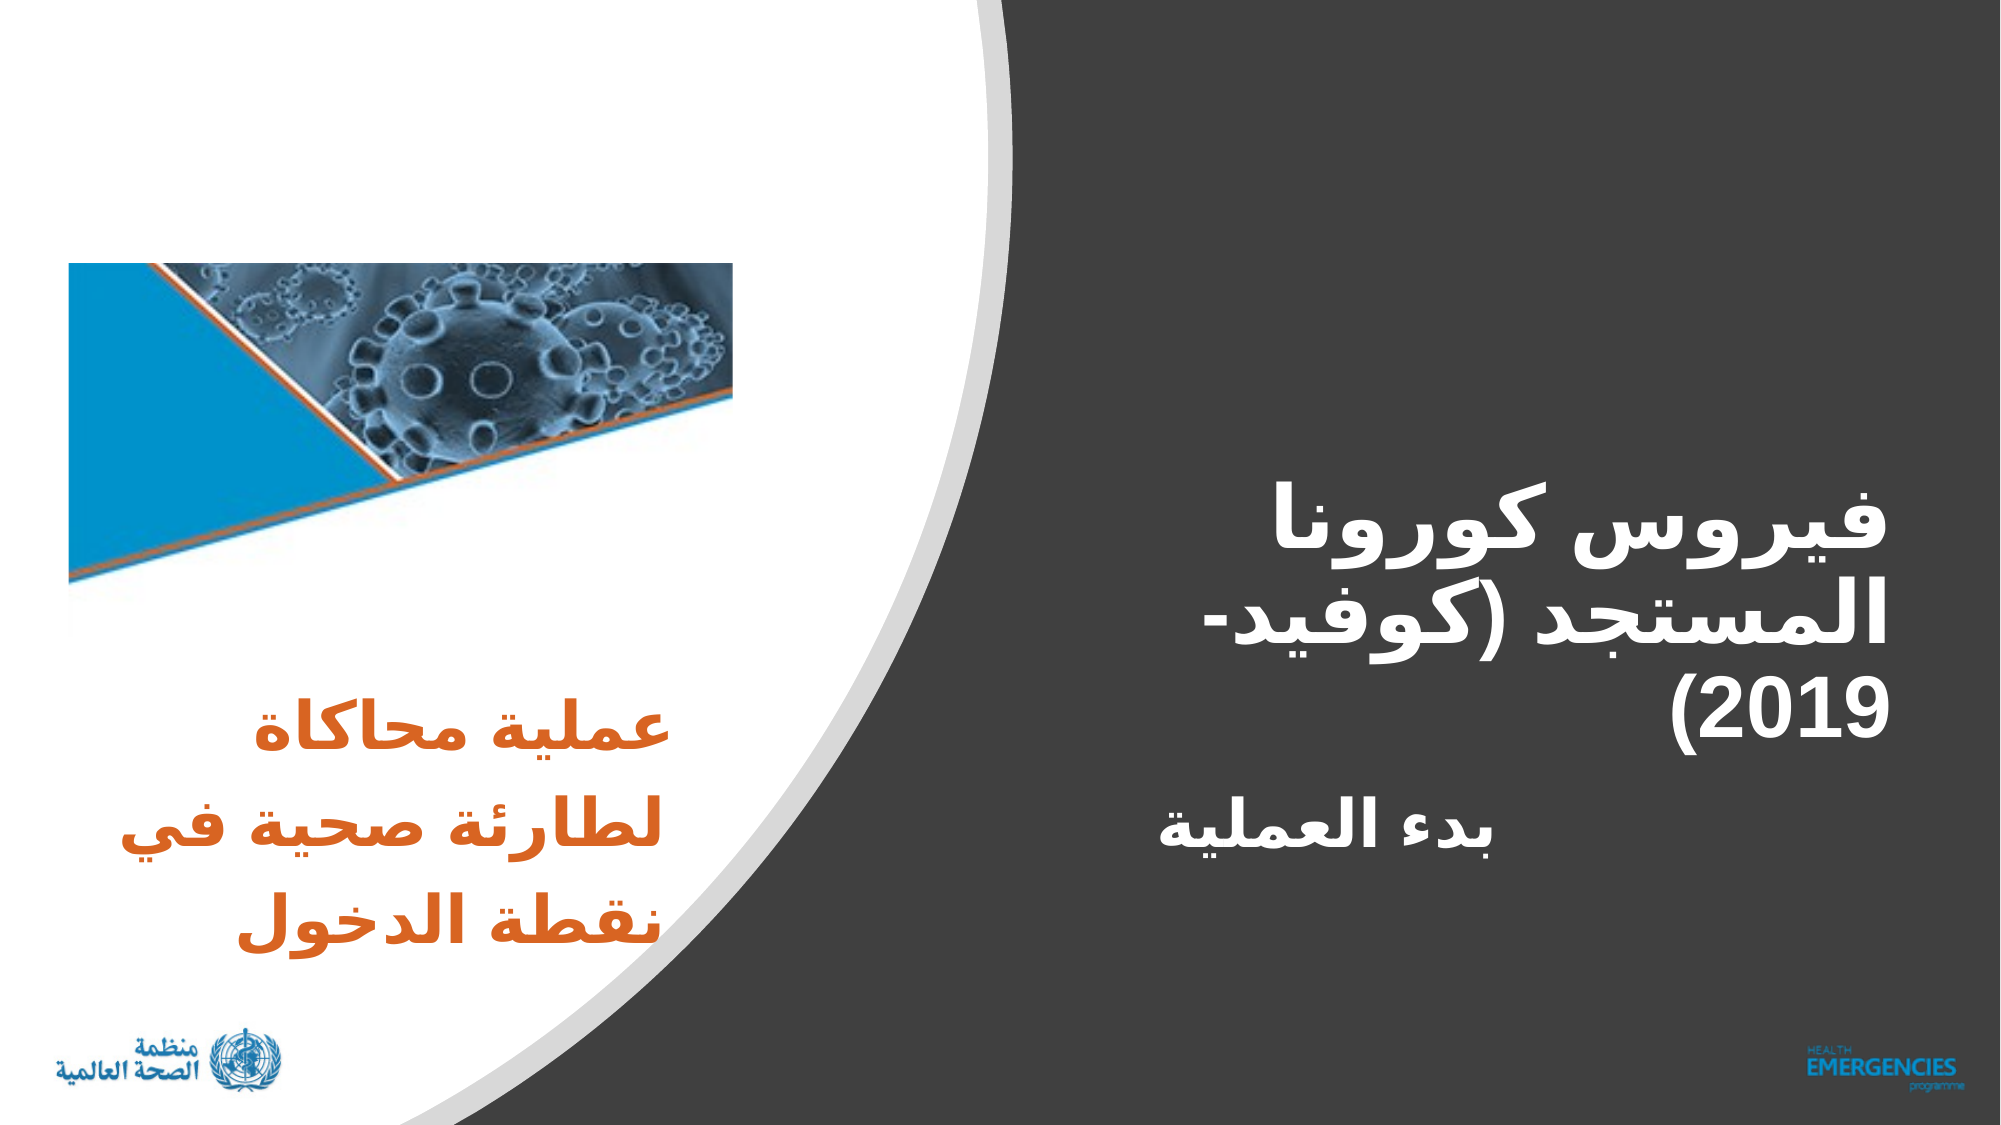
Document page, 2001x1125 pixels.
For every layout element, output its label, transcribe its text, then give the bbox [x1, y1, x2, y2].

picture [37, 1013, 301, 1109]
text_box بدء العملية [1119, 778, 1500, 861]
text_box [0, 0, 1013, 1125]
text_box فيروس كورونا المستجد (كوفيد-2019) [1138, 460, 1895, 757]
text_box [1790, 1037, 1999, 1102]
